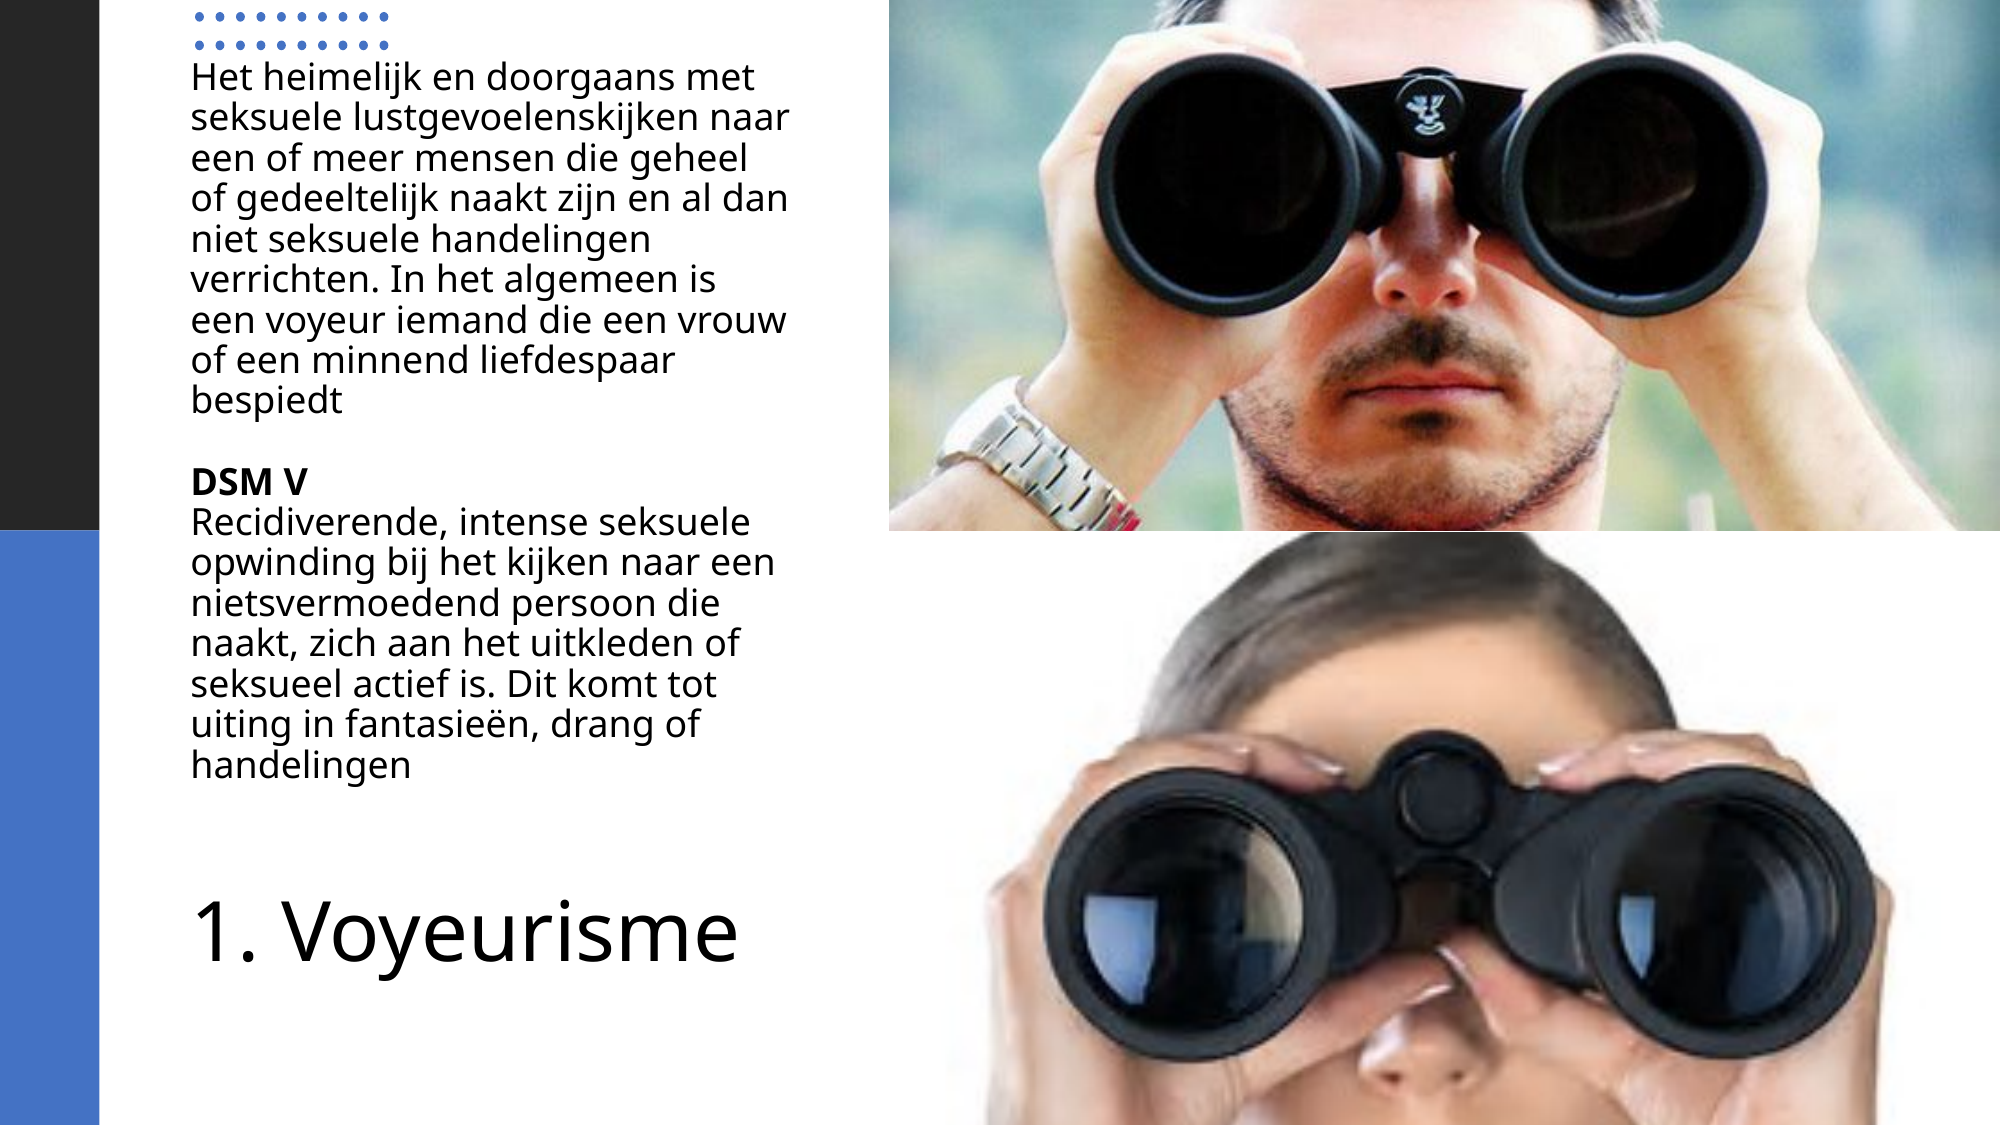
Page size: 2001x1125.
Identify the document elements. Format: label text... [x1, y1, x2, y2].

text_box [0, 529, 100, 1125]
text_box [0, 0, 100, 529]
picture [889, 532, 2000, 1125]
subtitle 1. Voyeurisme [175, 881, 807, 1091]
title Het heimelijk en doorgaans met seksuele lustgevoelenskijken naar een of meer mensen die geheel of gedeeltelijk naakt zijn en al dan niet seksuele handelingen verrichten. In het algemeen is een voyeur iemand die een vrouw of een minnend liefdespaar bespiedt DSM V Recidiverende, intense seksuele opwinding bij het kijken naar een nietsvermoedend persoon die naakt, zich aan het uitkleden of seksueel actief is. Dit komt tot uiting in fantasieën, drang of handelingen [175, 334, 807, 839]
picture [889, 0, 2000, 531]
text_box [194, 11, 389, 51]
text_box [100, 0, 2000, 1125]
